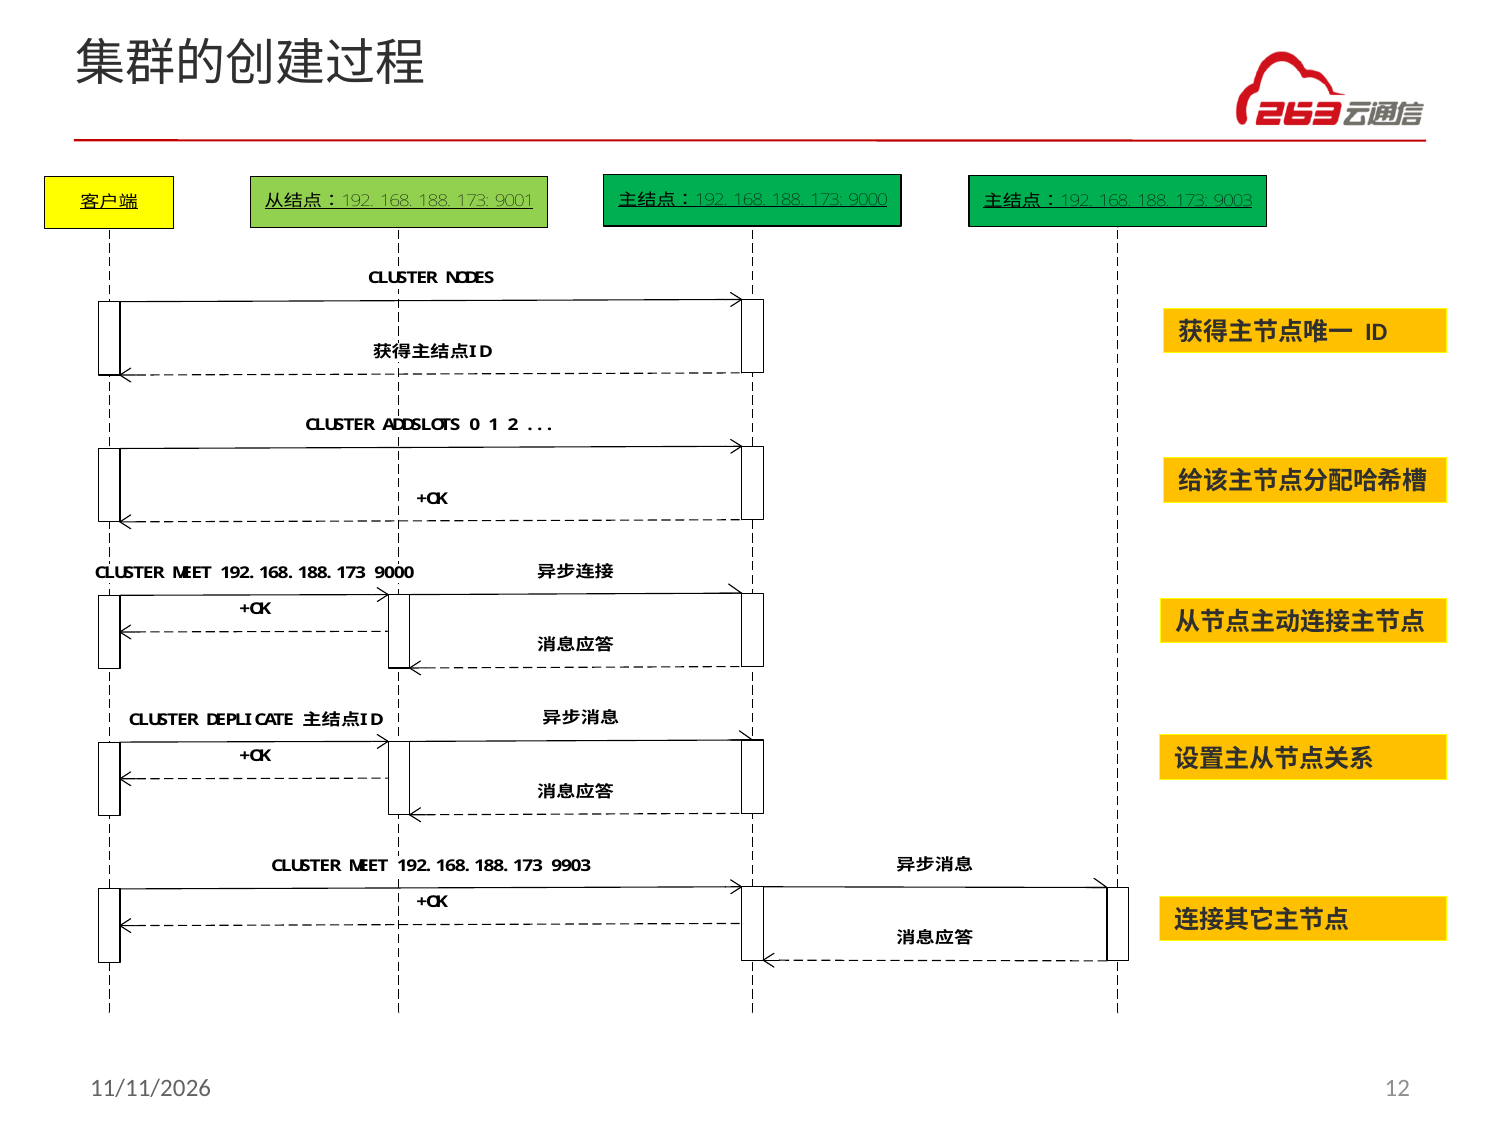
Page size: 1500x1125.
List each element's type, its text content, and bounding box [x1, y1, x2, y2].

text_box 从节点主动连接主节点 [1276, 598, 1447, 643]
title 集群的创建过程 [75, 30, 1235, 136]
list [40, 171, 1270, 1016]
text_box 获得主节点唯一 ID [1276, 308, 1447, 353]
text_box 给该主节点分配哈希槽 [1276, 457, 1447, 503]
text_box 设置主从节点关系 [1276, 734, 1447, 780]
picture [1230, 37, 1430, 141]
text_box 连接其它主节点 [1276, 896, 1447, 941]
